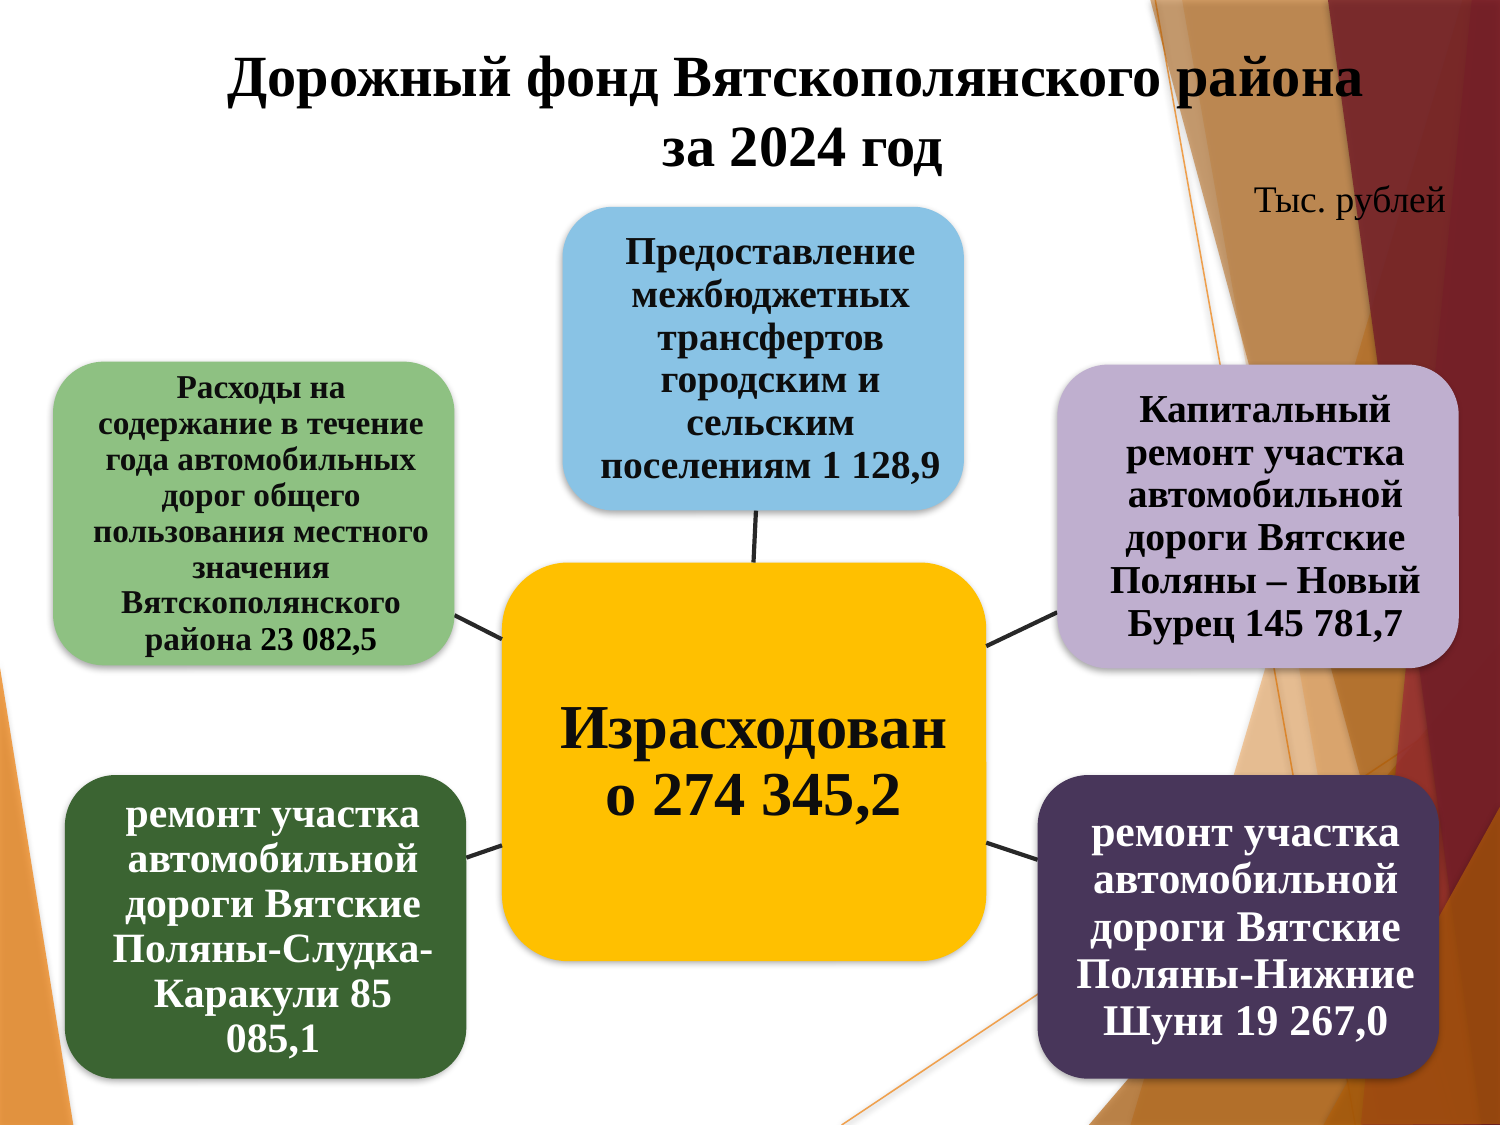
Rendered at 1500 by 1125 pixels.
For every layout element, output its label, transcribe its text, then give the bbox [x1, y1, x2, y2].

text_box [52, 207, 1459, 1080]
text_box Тыс. рублей [1239, 167, 1462, 209]
text_box Дорожный фонд Вятскополянского района за 2024 год [182, 30, 1424, 186]
